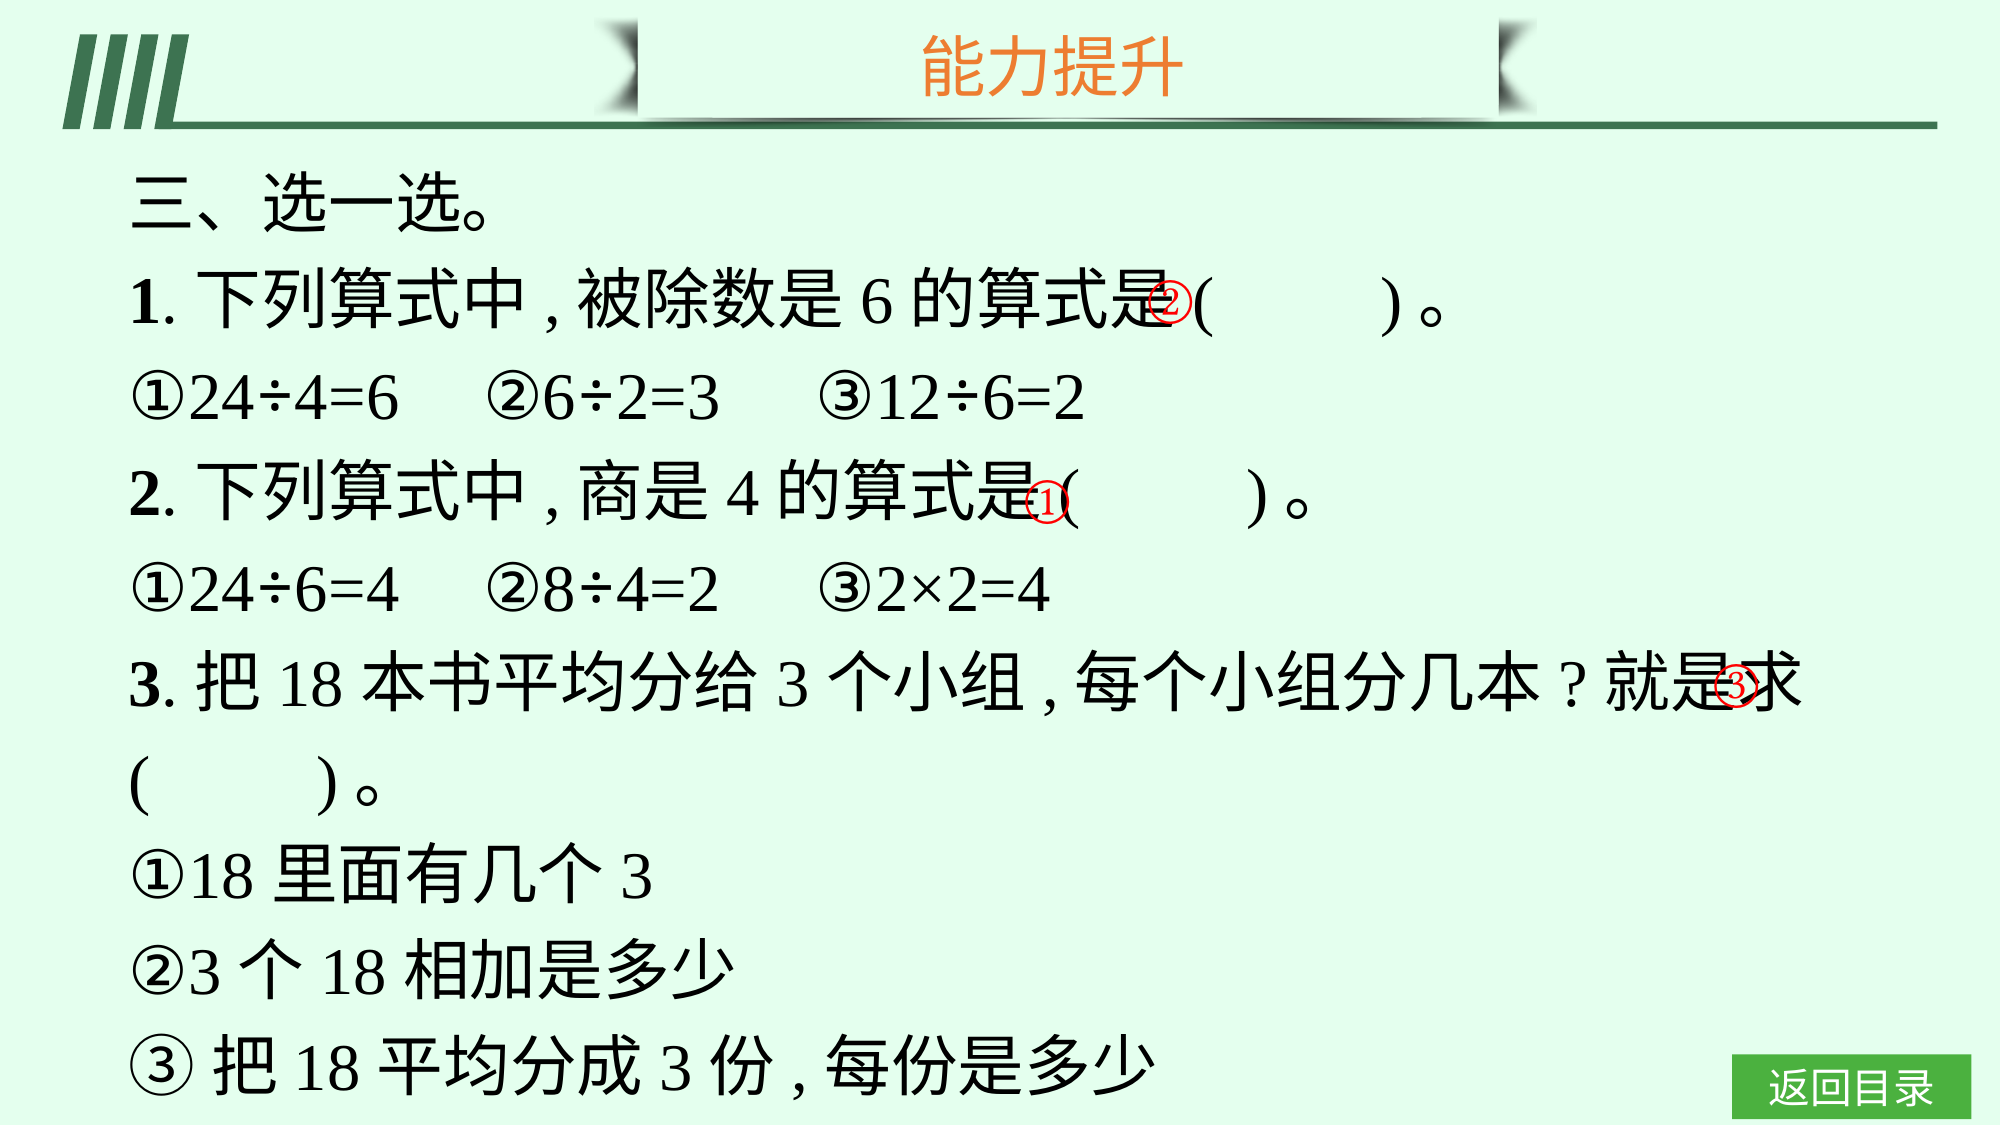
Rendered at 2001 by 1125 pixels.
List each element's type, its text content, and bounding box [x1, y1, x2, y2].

text_box ③ [1697, 617, 1778, 729]
text_box 三、选一选。 1.下列算式中,被除数是6的算式是( )。 ①24÷4=6 ②6÷2=3 ③12÷6=2 2.下列算式中,商是4的算式是( )。 ①24÷6=4 ②8÷4=2 ③2×2=4 3.把18本书平均分给3个小组,每个小组分几本?就是求( )。 ①18里面有几个3 ②3个18相加是多少 ③把18平均分成3份,每份是多少 [113, 137, 1887, 1112]
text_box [62, 34, 1938, 130]
text_box ① [1007, 433, 1089, 545]
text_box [594, 16, 1537, 127]
text_box ② [1130, 233, 1211, 345]
